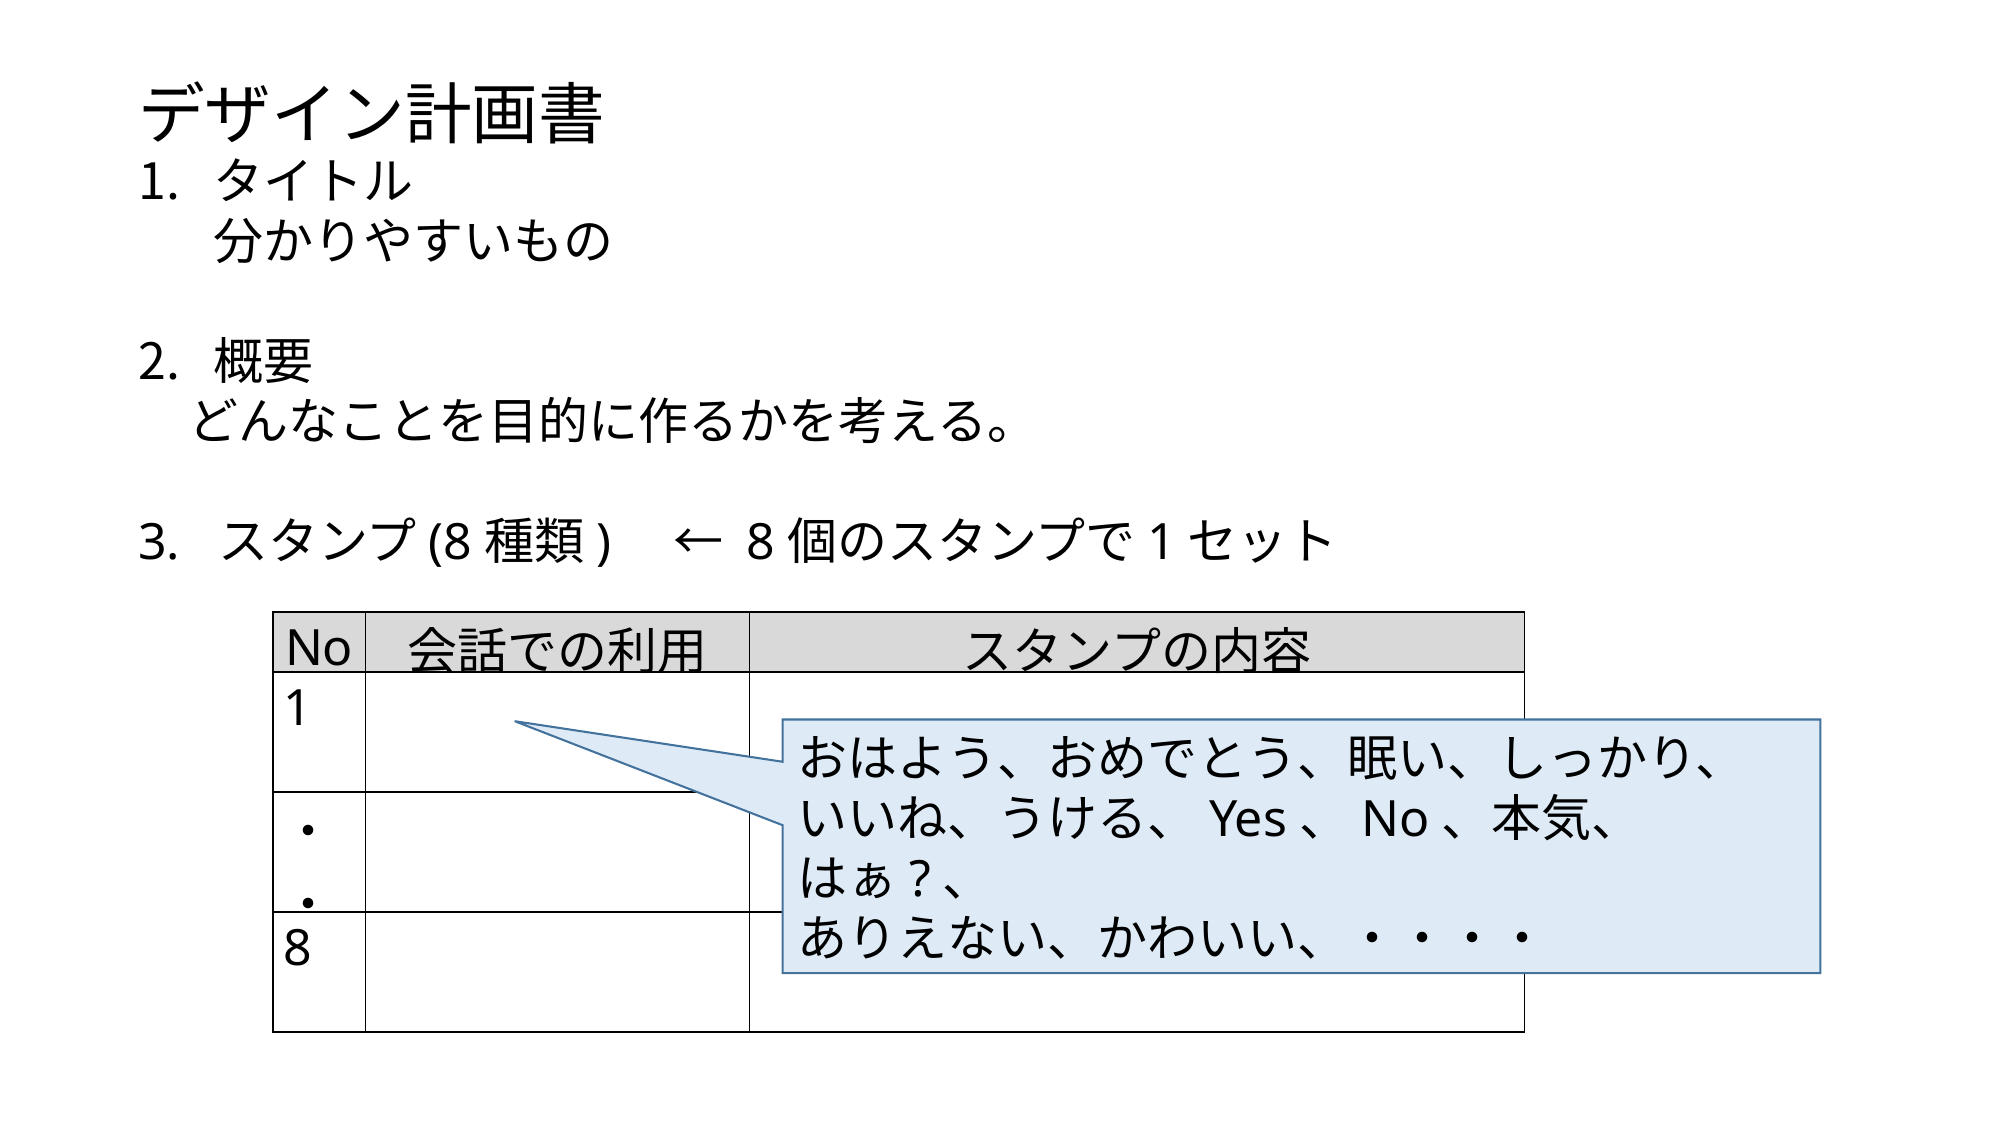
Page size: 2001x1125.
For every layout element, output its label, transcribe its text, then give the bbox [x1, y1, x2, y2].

table_cell ・・ [274, 793, 365, 911]
table_cell [366, 673, 749, 791]
table_header No [274, 613, 365, 671]
table_cell [750, 673, 1524, 760]
table_cell 8 [274, 913, 365, 1031]
table_header 会話での利用 [366, 613, 749, 671]
table_cell [750, 815, 781, 911]
text_box タイトル 分かりやすいもの 概要 どんなことを目的に作るかを考える。 3. スタンプ(8種類) ← 8個のスタンプで1セット [123, 142, 1914, 637]
table_cell [750, 913, 1524, 1031]
table_cell 1 [274, 673, 365, 791]
table_cell [366, 793, 749, 911]
text_box デザイン計画書 [123, 64, 1332, 160]
table_cell [366, 913, 749, 1031]
table_header スタンプの内容 [750, 613, 1524, 671]
text_box おはよう、おめでとう、眠い、しっかり、 いいね、うける、Yes、No、本気、はぁ?、 ありえない、かわいい、・・・・ [514, 718, 1822, 975]
